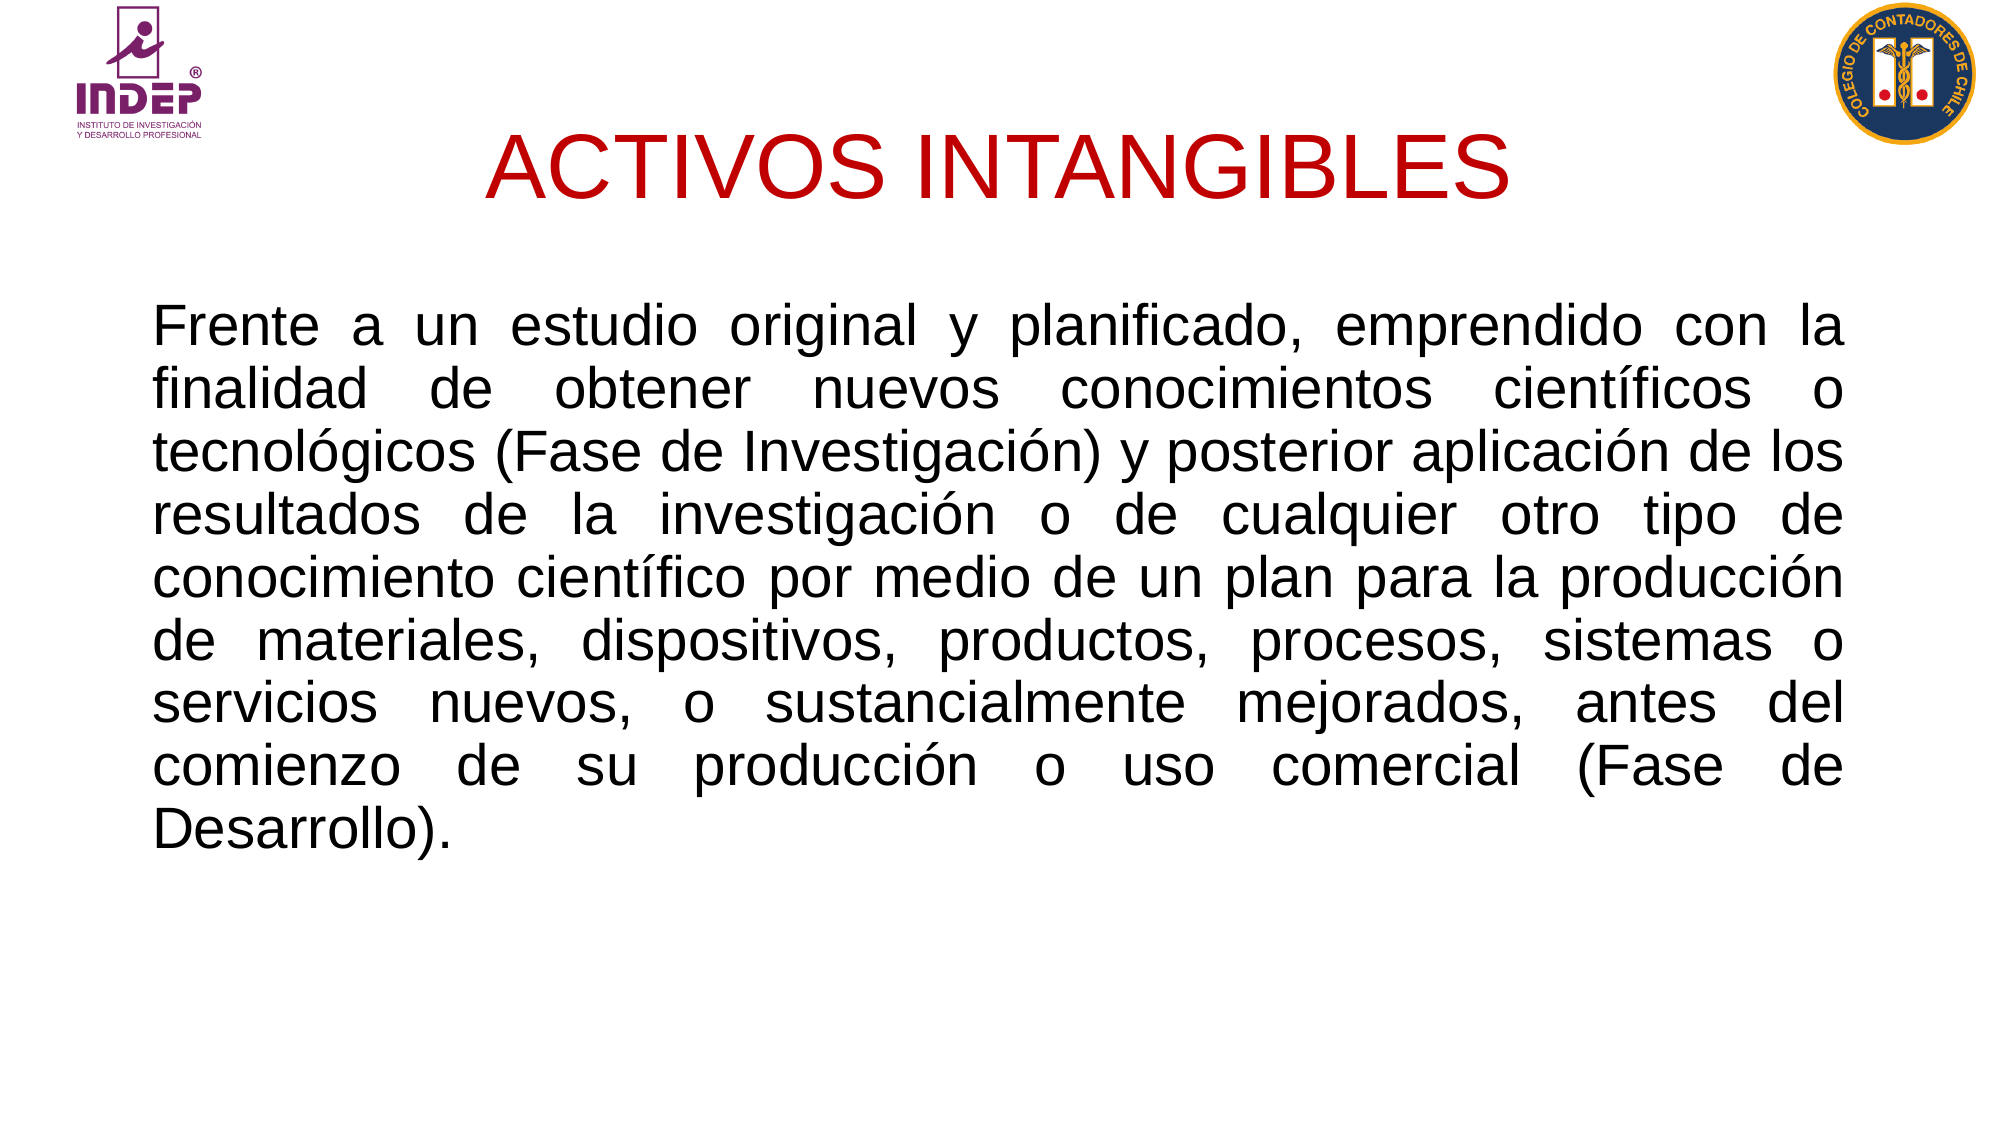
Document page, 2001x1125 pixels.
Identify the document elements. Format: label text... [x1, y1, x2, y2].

text_box Frente a un estudio original y planificado, emprendido con la finalidad de obtener nuevos conocimientos científicos o tecnológicos (Fase de Investigación) y posterior aplicación de los resultados de la investigación o de cualquier otro tipo de conocimiento científico por medio de un plan para la producción de materiales, dispositivos, productos, procesos, sistemas o servicios nuevos, o sustancialmente mejorados, antes del comienzo de su producción o uso comercial (Fase de Desarrollo). [137, 287, 1863, 869]
picture [0, 0, 276, 181]
title ACTIVOS INTANGIBLES [137, 59, 1863, 278]
picture [1832, 2, 1976, 145]
